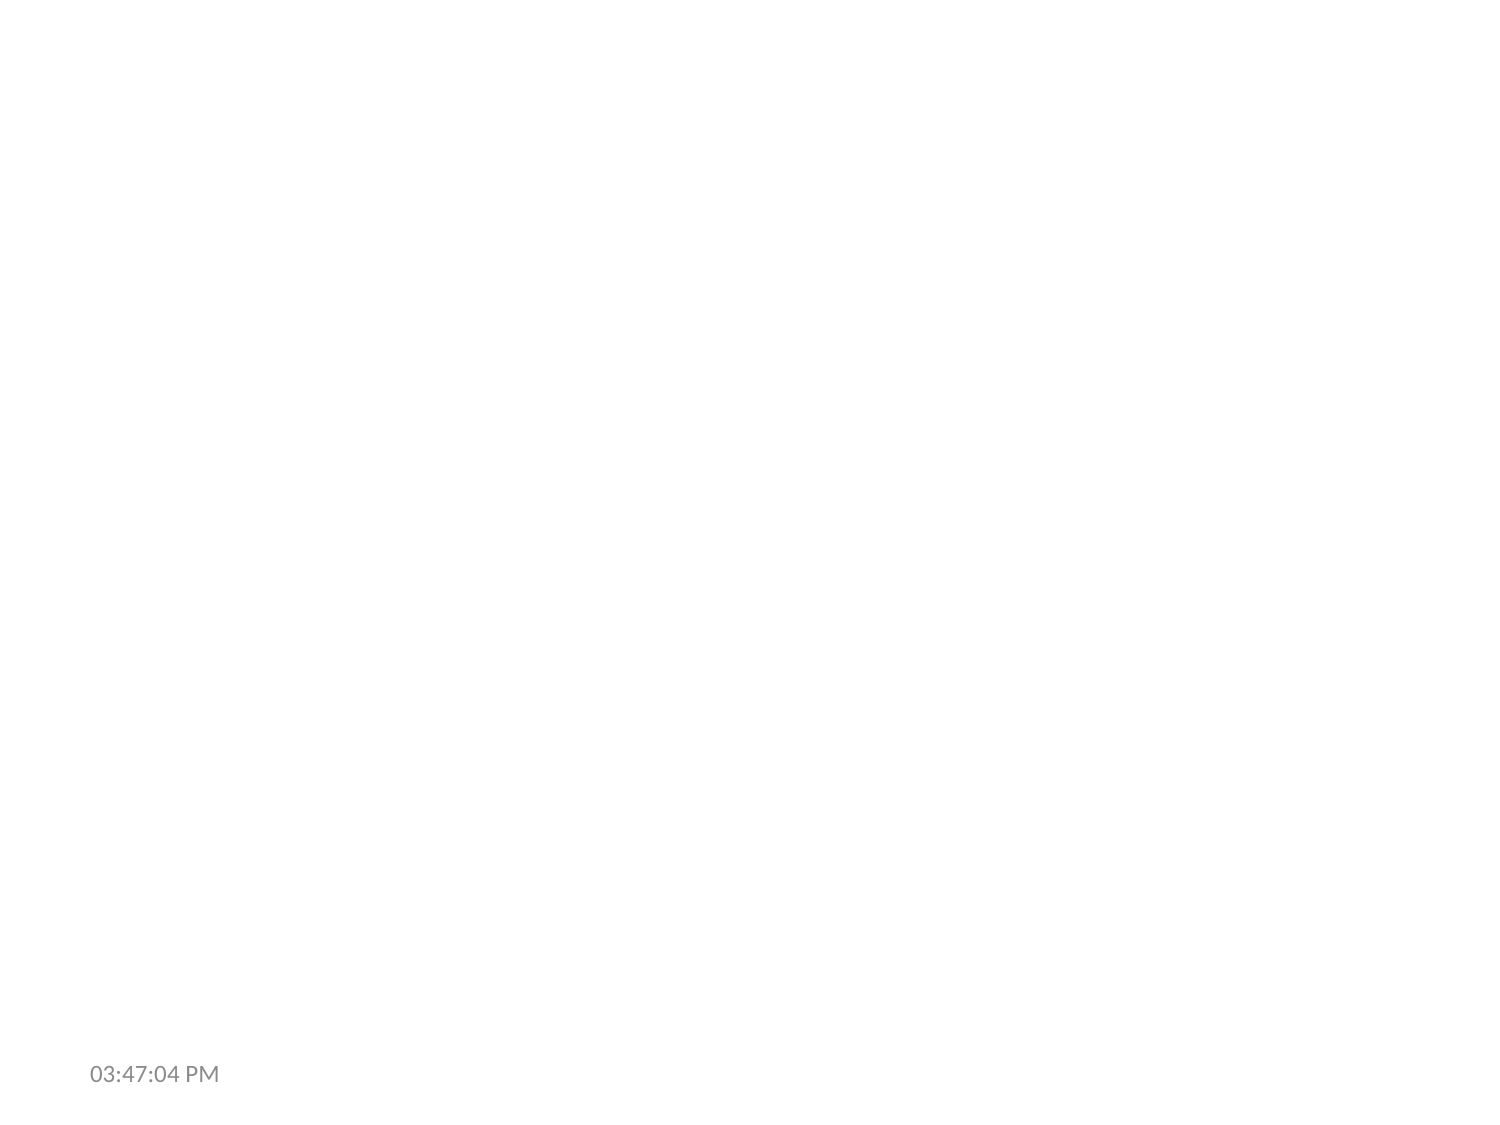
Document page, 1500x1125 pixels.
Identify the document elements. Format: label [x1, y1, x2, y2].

slide_number [75, 1042, 425, 1103]
